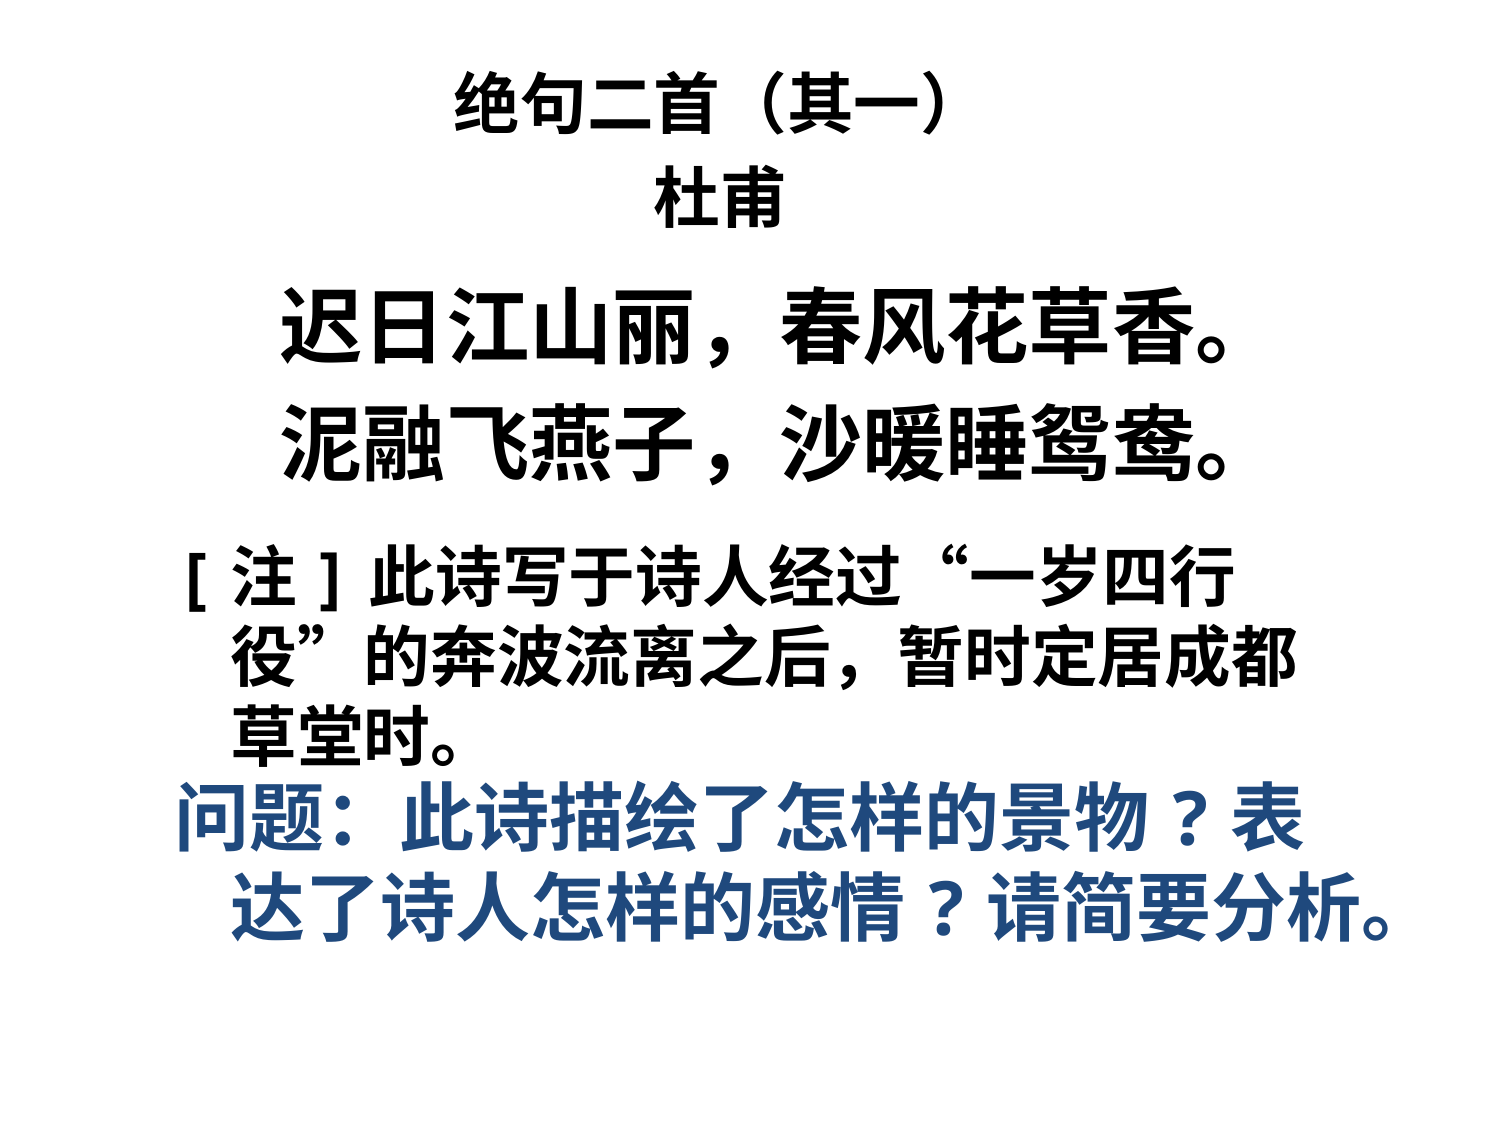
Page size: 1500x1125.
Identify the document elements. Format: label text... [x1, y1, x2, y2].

text_box [注]此诗写于诗人经过“一岁四行役”的奔波流离之后，暂时定居成都草堂时。 [159, 527, 1376, 669]
list 问题：此诗描绘了怎样的景物?表达了诗人怎样的感情?请简要分析。 [159, 763, 1388, 969]
text_box 绝句二首（其一） 杜甫 [383, 54, 1058, 244]
text_box [76, 184, 1430, 776]
text_box 迟日江山丽，春风花草香。 泥融飞燕子，沙暖睡鸳鸯。 [230, 267, 1329, 504]
